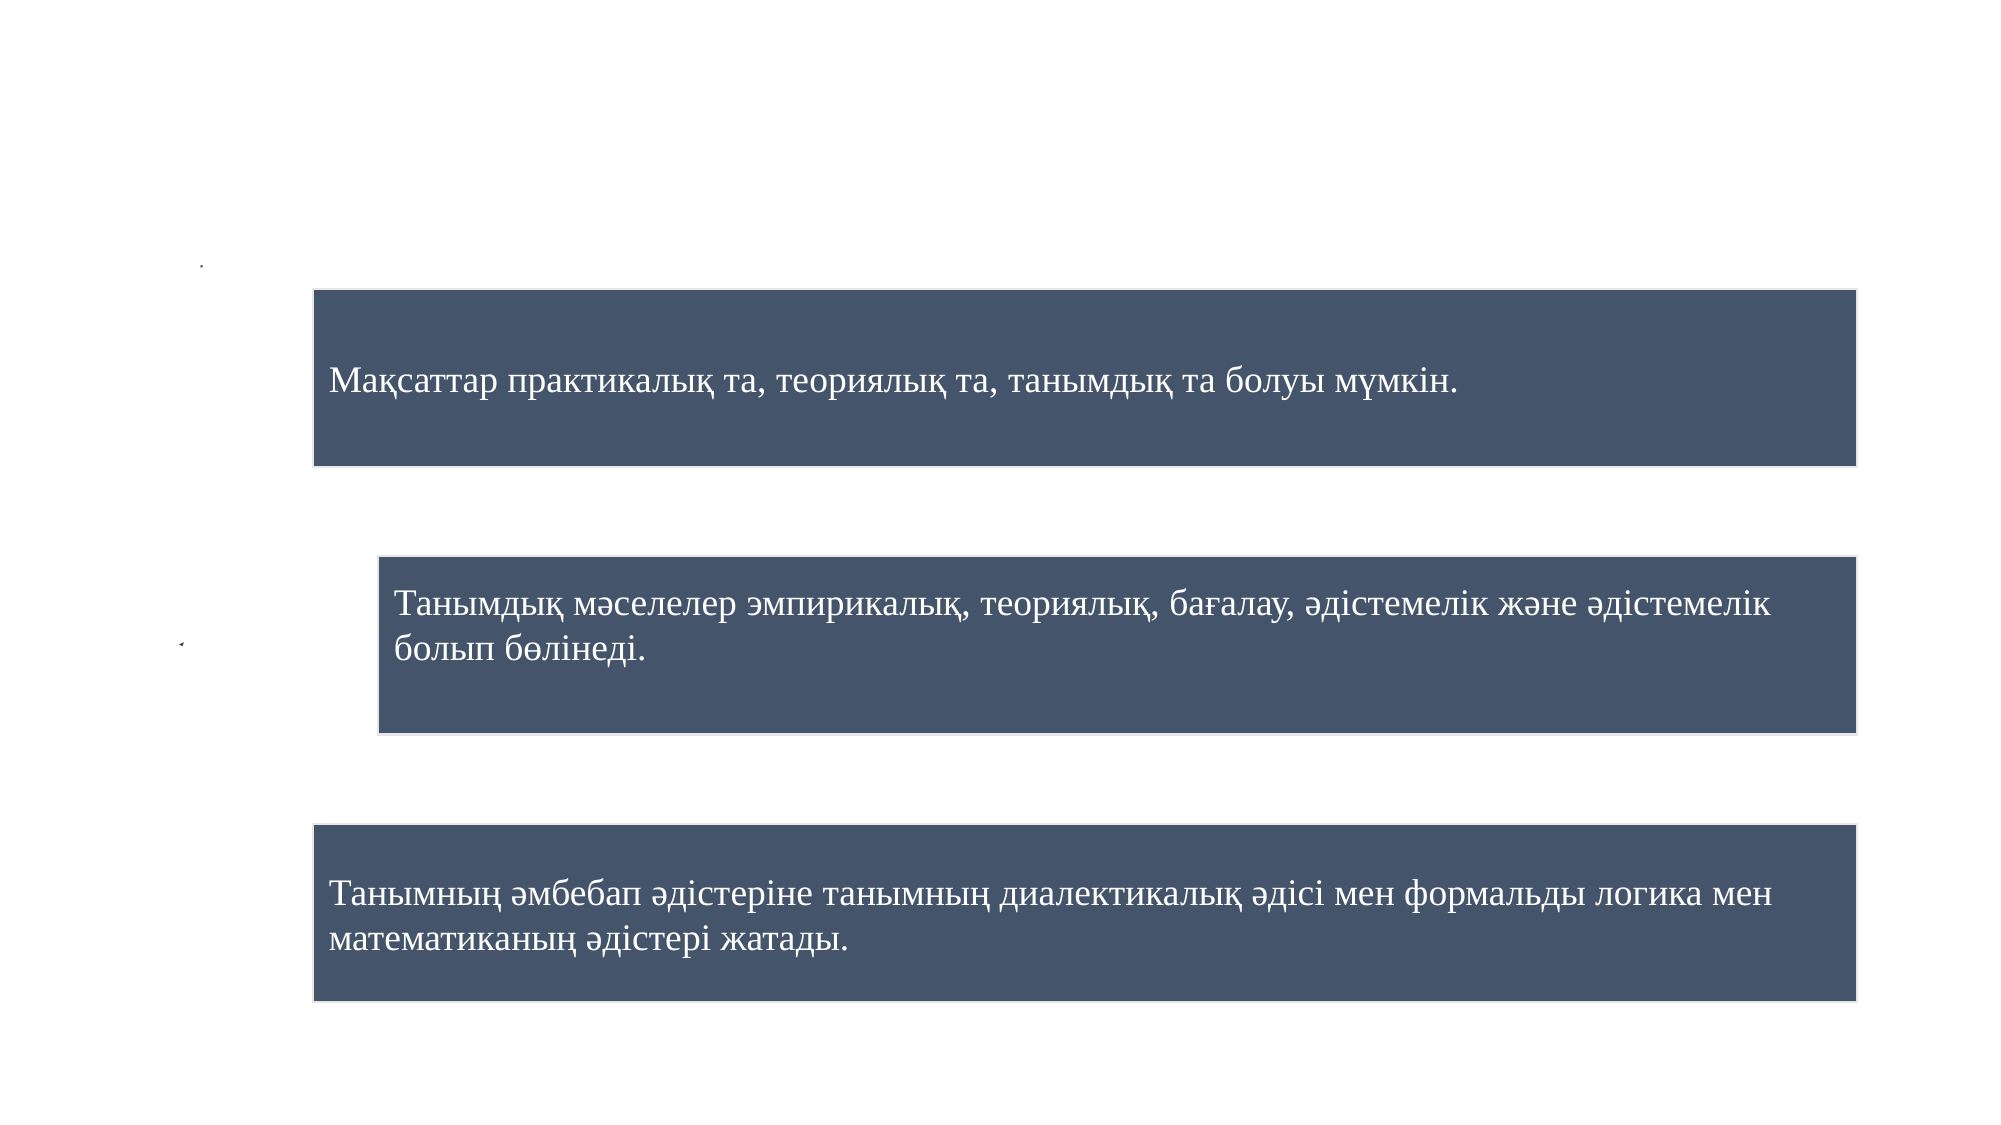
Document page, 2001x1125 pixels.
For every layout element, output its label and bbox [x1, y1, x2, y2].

list [176, 121, 1858, 1014]
